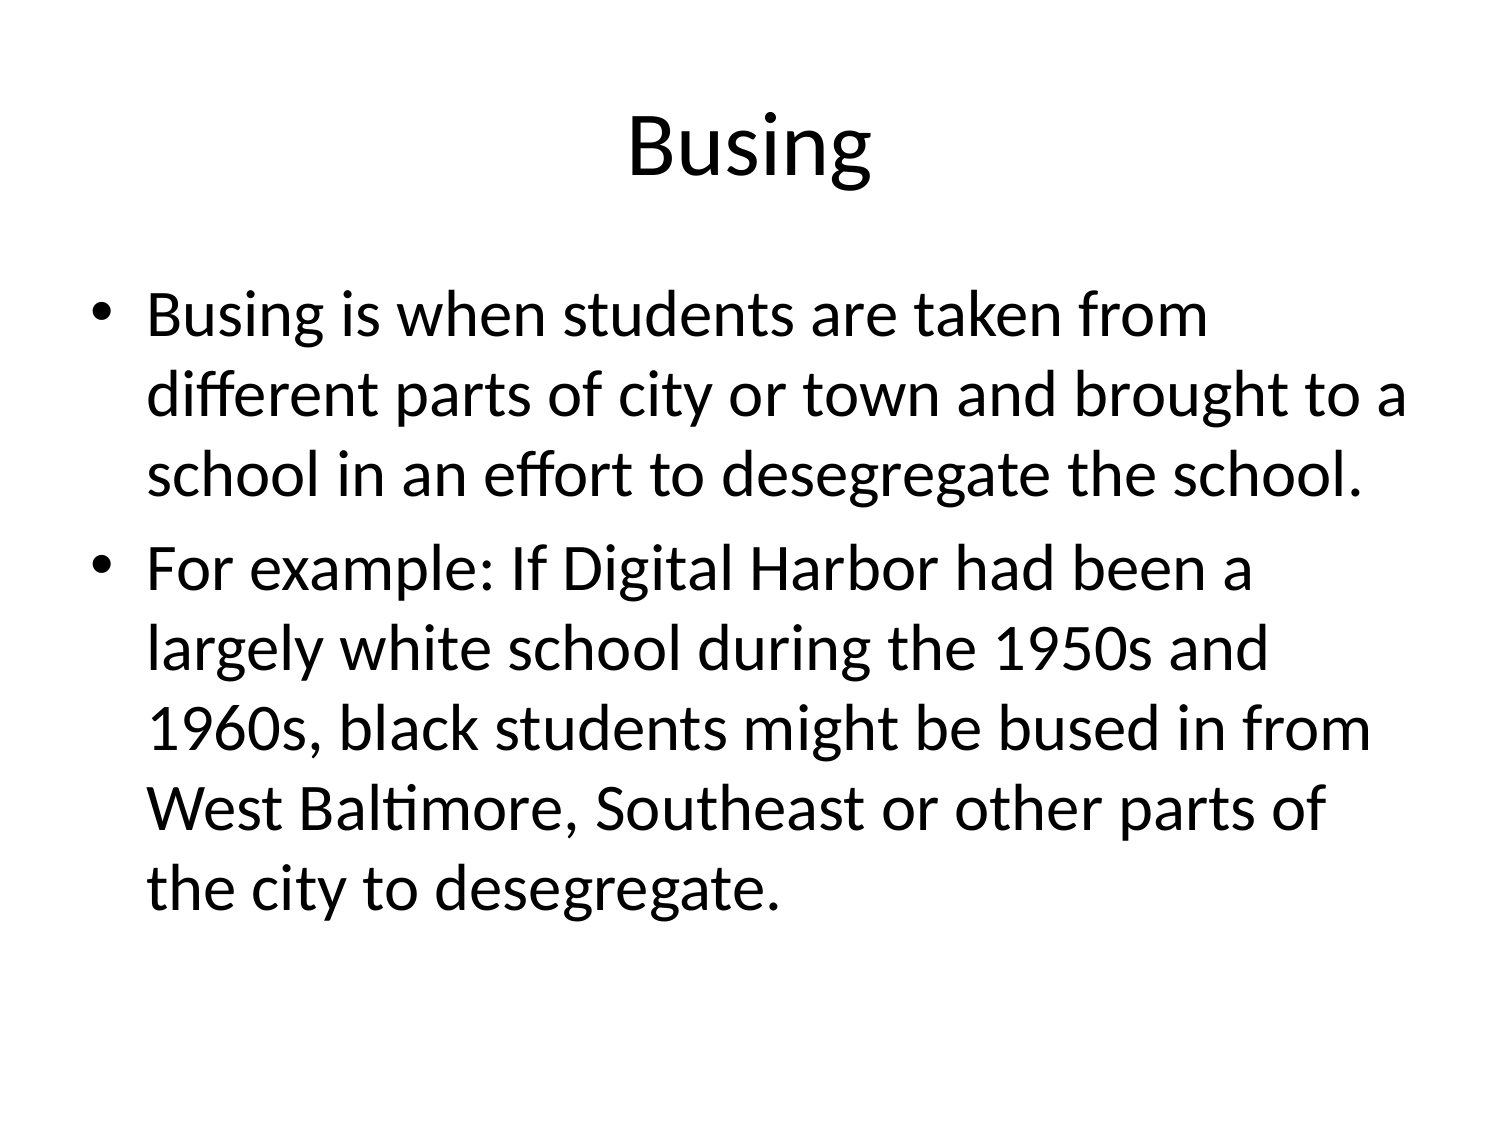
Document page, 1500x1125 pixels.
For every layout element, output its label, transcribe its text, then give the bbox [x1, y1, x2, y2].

list Busing is when students are taken from different parts of city or town and brought to a school in an effort to desegregate the school. For example: If Digital Harbor had been a largely white school during the 1950s and 1960s, black students might be bused in from West Baltimore, Southeast or other parts of the city to desegregate. [75, 262, 1425, 1075]
title Busing [75, 45, 1425, 233]
